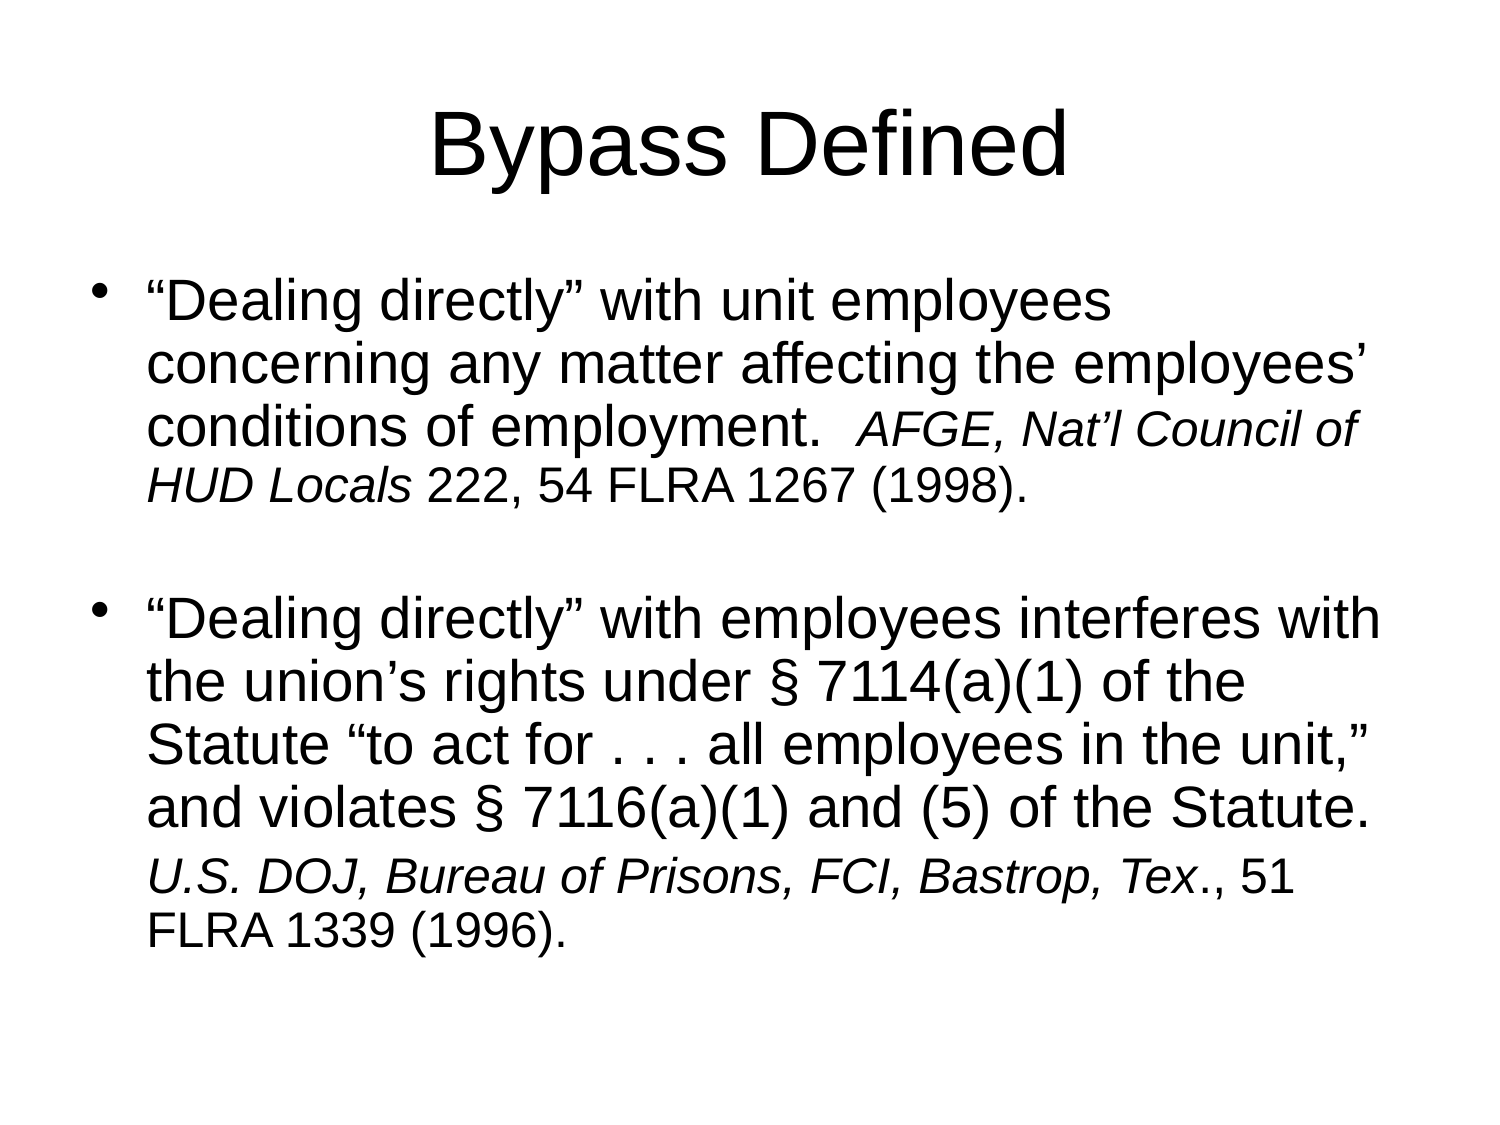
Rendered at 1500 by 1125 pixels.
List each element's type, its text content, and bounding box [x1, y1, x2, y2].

title Bypass Defined [74, 44, 1426, 233]
list “Dealing directly” with unit employees concerning any matter affecting the employees’ conditions of employment. AFGE, Nat’l Council of HUD Locals 222, 54 FLRA 1267 (1998). “Dealing directly” with employees interferes with the union’s rights under § 7114(a)(1) of the Statute “to act for . . . all employees in the unit,” and violates § 7116(a)(1) and (5) of the Statute. U.S. DOJ, Bureau of Prisons, FCI, Bastrop, Tex., 51 FLRA 1339 (1996). [74, 262, 1426, 1006]
